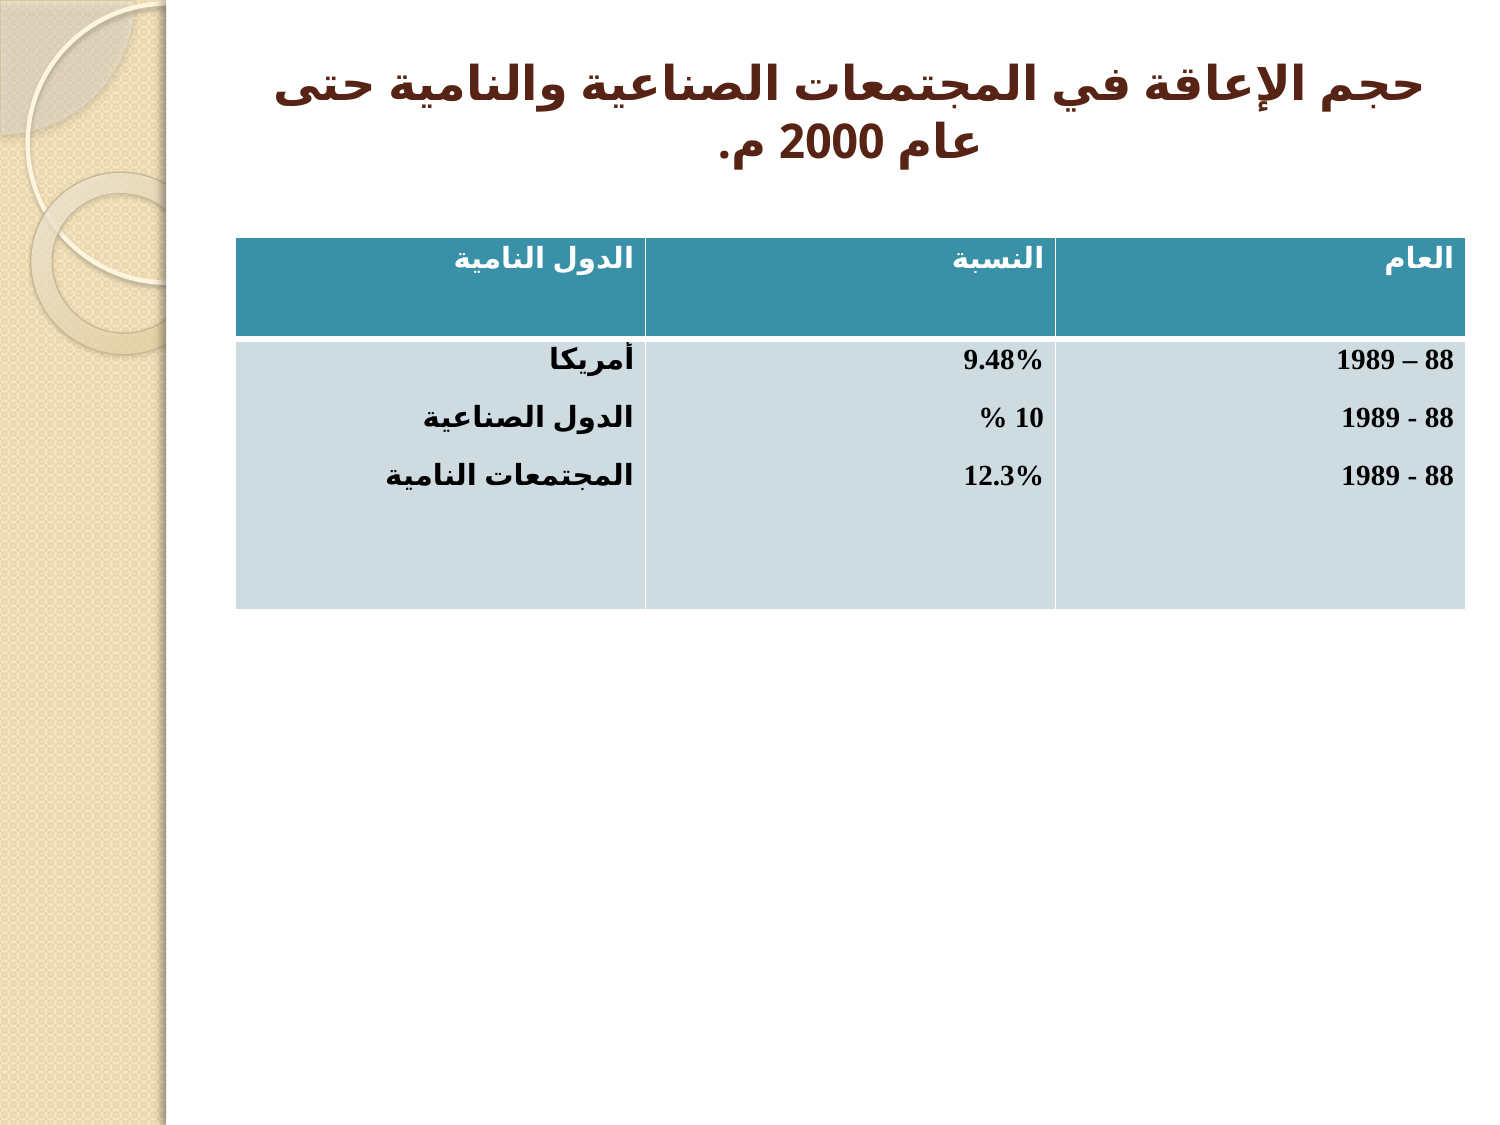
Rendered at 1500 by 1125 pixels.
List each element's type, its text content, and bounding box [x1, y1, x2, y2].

table_header الدول النامية [236, 238, 645, 336]
table_cell أمريكا الدول الصناعية المجتمعات النامية [236, 342, 645, 609]
table_cell 88 – 1989 88 - 1989 88 - 1989 [1056, 342, 1465, 609]
table_header العام [1056, 238, 1465, 336]
table_header النسبة [646, 238, 1055, 336]
table_cell 9.48% 10 % 12.3% [646, 342, 1055, 609]
title حجم الإعاقة في المجتمعات الصناعية والنامية حتى عام 2000 م. [235, 45, 1466, 233]
